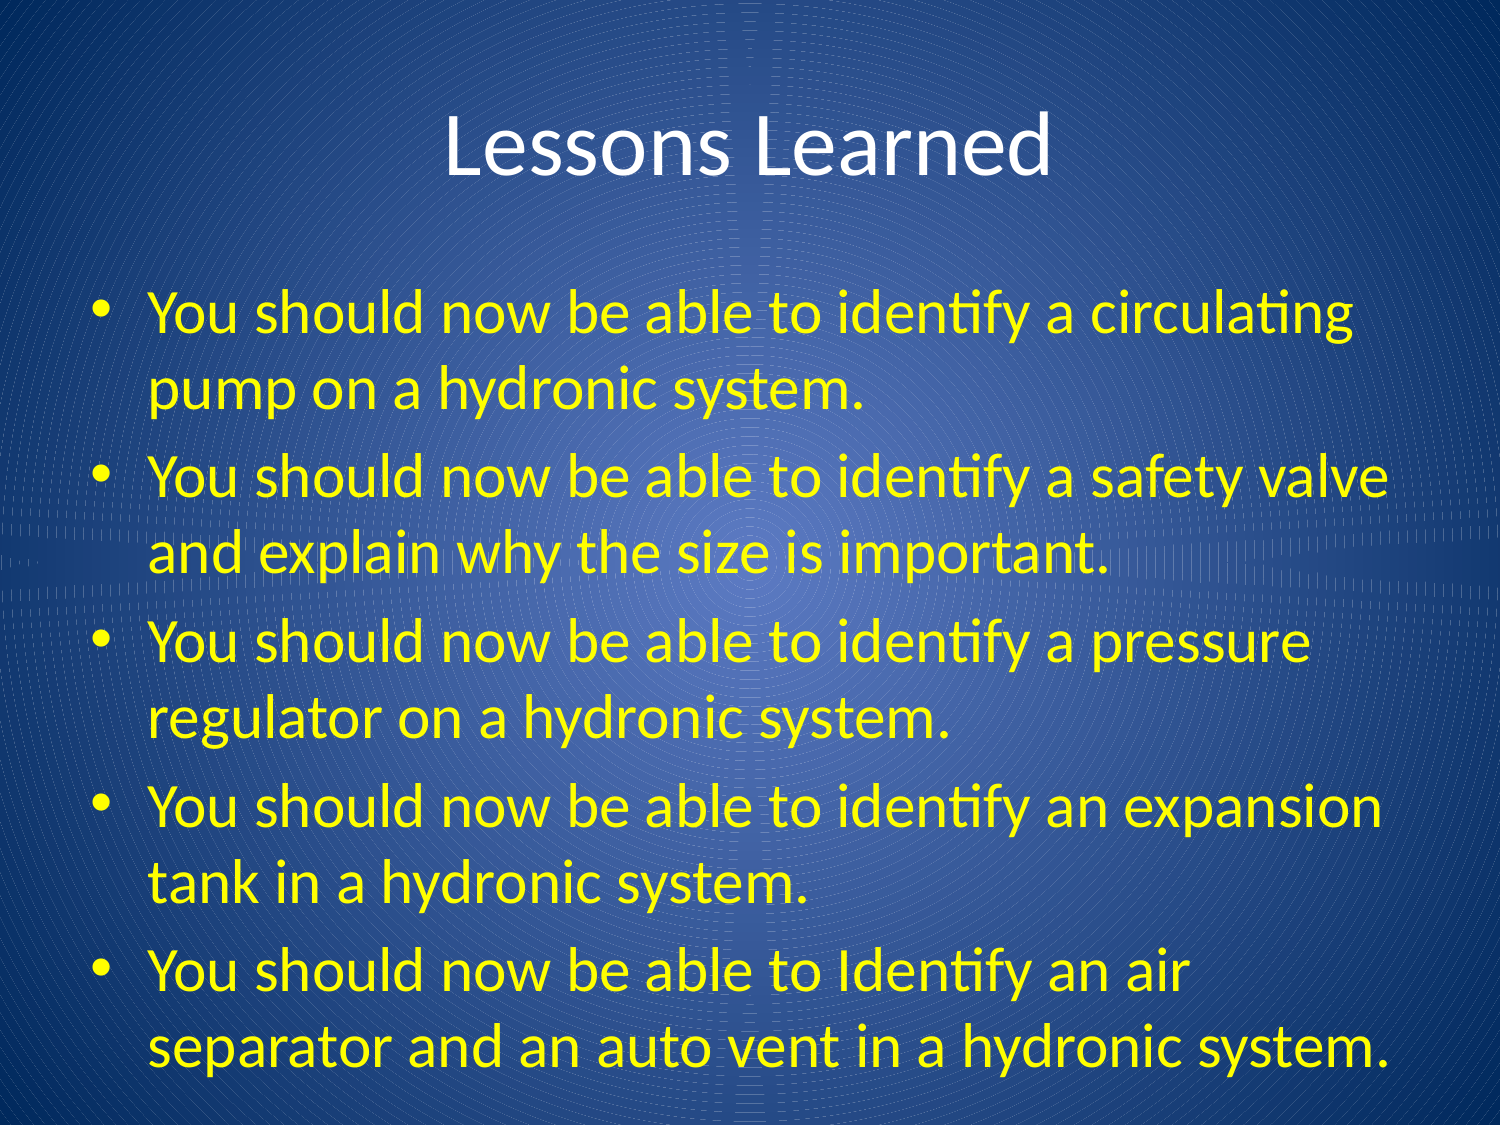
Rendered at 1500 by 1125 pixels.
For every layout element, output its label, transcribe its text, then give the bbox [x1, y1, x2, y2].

title Lessons Learned [75, 45, 1425, 233]
list You should now be able to identify a circulating pump on a hydronic system. You should now be able to identify a safety valve and explain why the size is important. You should now be able to identify a pressure regulator on a hydronic system. You should now be able to identify an expansion tank in a hydronic system. You should now be able to Identify an air separator and an auto vent in a hydronic system. [75, 262, 1425, 1100]
